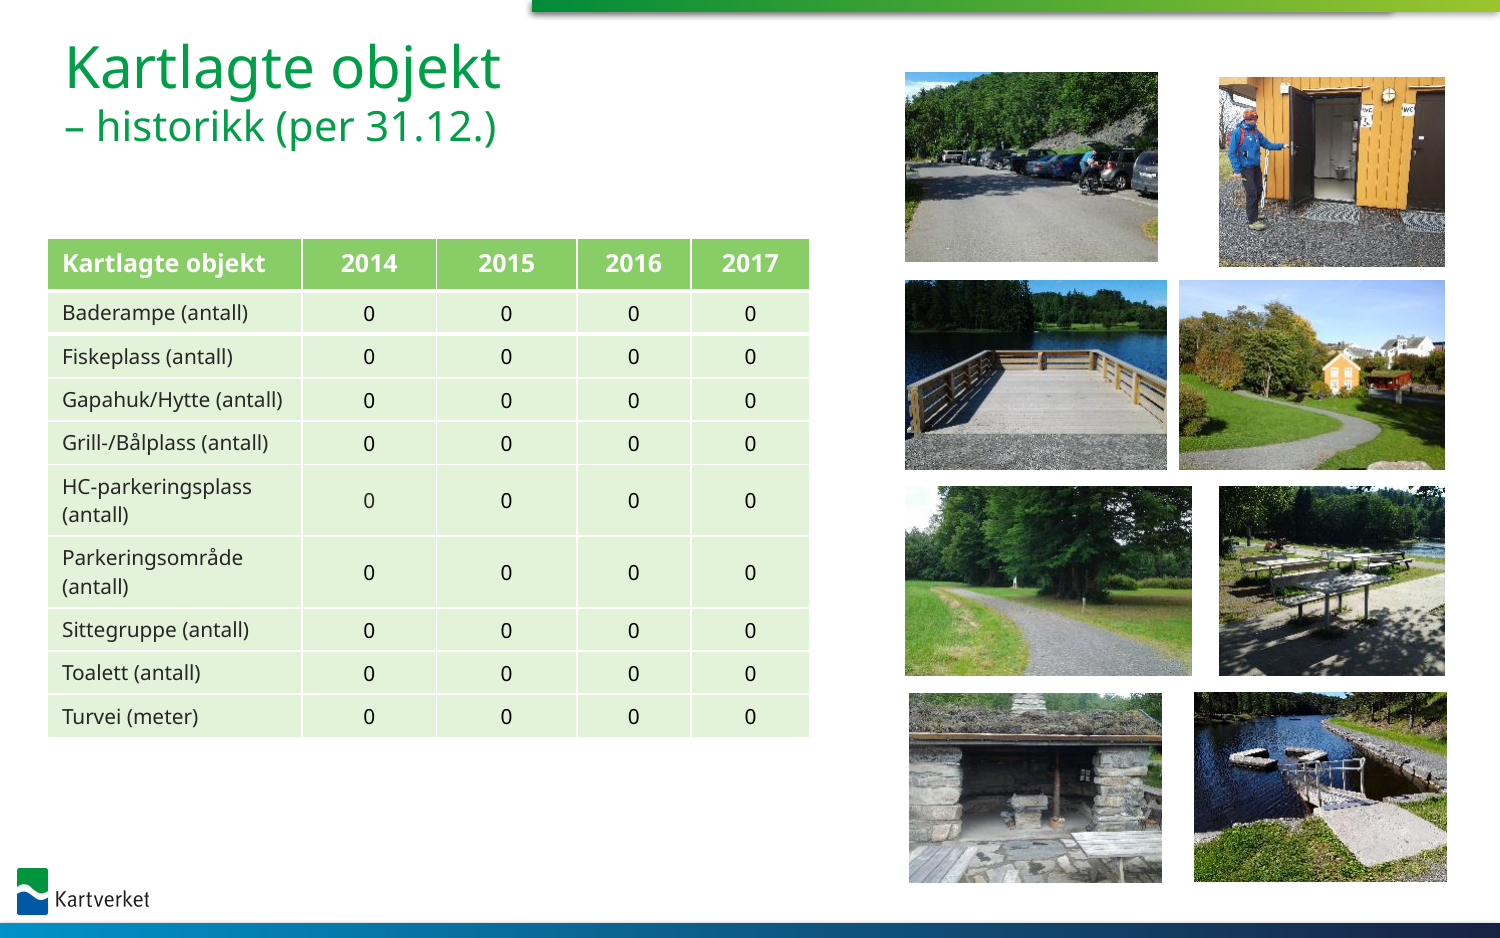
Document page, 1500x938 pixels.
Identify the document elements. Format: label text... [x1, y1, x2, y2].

picture [905, 72, 1158, 262]
table_cell 0 [578, 293, 690, 332]
table_cell 0 [437, 465, 576, 535]
table_cell 0 [578, 652, 690, 693]
table_cell HC-parkeringsplass (antall) [48, 465, 301, 535]
picture [909, 693, 1163, 884]
table_cell Turvei (meter) [48, 695, 301, 737]
table_cell 0 [437, 652, 576, 693]
table_cell 0 [437, 695, 576, 737]
table_cell 0 [303, 695, 436, 737]
table_cell 0 [692, 336, 809, 377]
table_cell Toalett (antall) [48, 652, 301, 693]
table_header 2015 [437, 239, 576, 289]
table_cell 0 [692, 695, 809, 737]
picture [1219, 77, 1445, 267]
table_cell 0 [303, 537, 436, 607]
table_cell 0 [303, 465, 436, 535]
table_cell 0 [437, 609, 576, 650]
table_cell 0 [692, 652, 809, 693]
table_cell 0 [303, 609, 436, 650]
picture [1179, 280, 1445, 470]
table_cell 0 [303, 379, 436, 420]
picture [1194, 692, 1448, 882]
table_header 2014 [303, 239, 436, 289]
table_header 2017 [692, 239, 809, 289]
table_cell 0 [692, 379, 809, 420]
table_cell 0 [578, 609, 690, 650]
table_cell 0 [303, 422, 436, 464]
picture [1219, 486, 1445, 676]
table_cell 0 [692, 609, 809, 650]
table_cell 0 [578, 537, 690, 607]
table_cell 0 [692, 422, 809, 464]
table_cell 0 [437, 379, 576, 420]
table_cell 0 [578, 379, 690, 420]
table_cell Gapahuk/Hytte (antall) [48, 379, 301, 420]
table_cell Grill-/Bålplass (antall) [48, 422, 301, 464]
table_cell 0 [578, 422, 690, 464]
table_cell Parkeringsområde (antall) [48, 537, 301, 607]
picture [905, 486, 1193, 676]
table_cell 0 [437, 336, 576, 377]
table_cell Sittegruppe (antall) [48, 609, 301, 650]
table_cell 0 [692, 293, 809, 332]
table_cell 0 [437, 293, 576, 332]
table_cell 0 [303, 293, 436, 332]
table_cell 0 [692, 537, 809, 607]
table_cell 0 [303, 652, 436, 693]
table_cell 0 [692, 465, 809, 535]
table_header Kartlagte objekt [48, 239, 301, 289]
table_cell Baderampe (antall) [48, 293, 301, 332]
table_cell 0 [578, 465, 690, 535]
table_header 2016 [578, 239, 690, 289]
table_cell 0 [437, 537, 576, 607]
table_cell 0 [437, 422, 576, 464]
picture [905, 280, 1167, 470]
table_cell 0 [578, 695, 690, 737]
table_cell Fiskeplass (antall) [48, 336, 301, 377]
table_cell 0 [303, 336, 436, 377]
text_box Kartlagte objekt – historikk (per 31.12.) [49, 14, 1431, 158]
table_cell 0 [578, 336, 690, 377]
